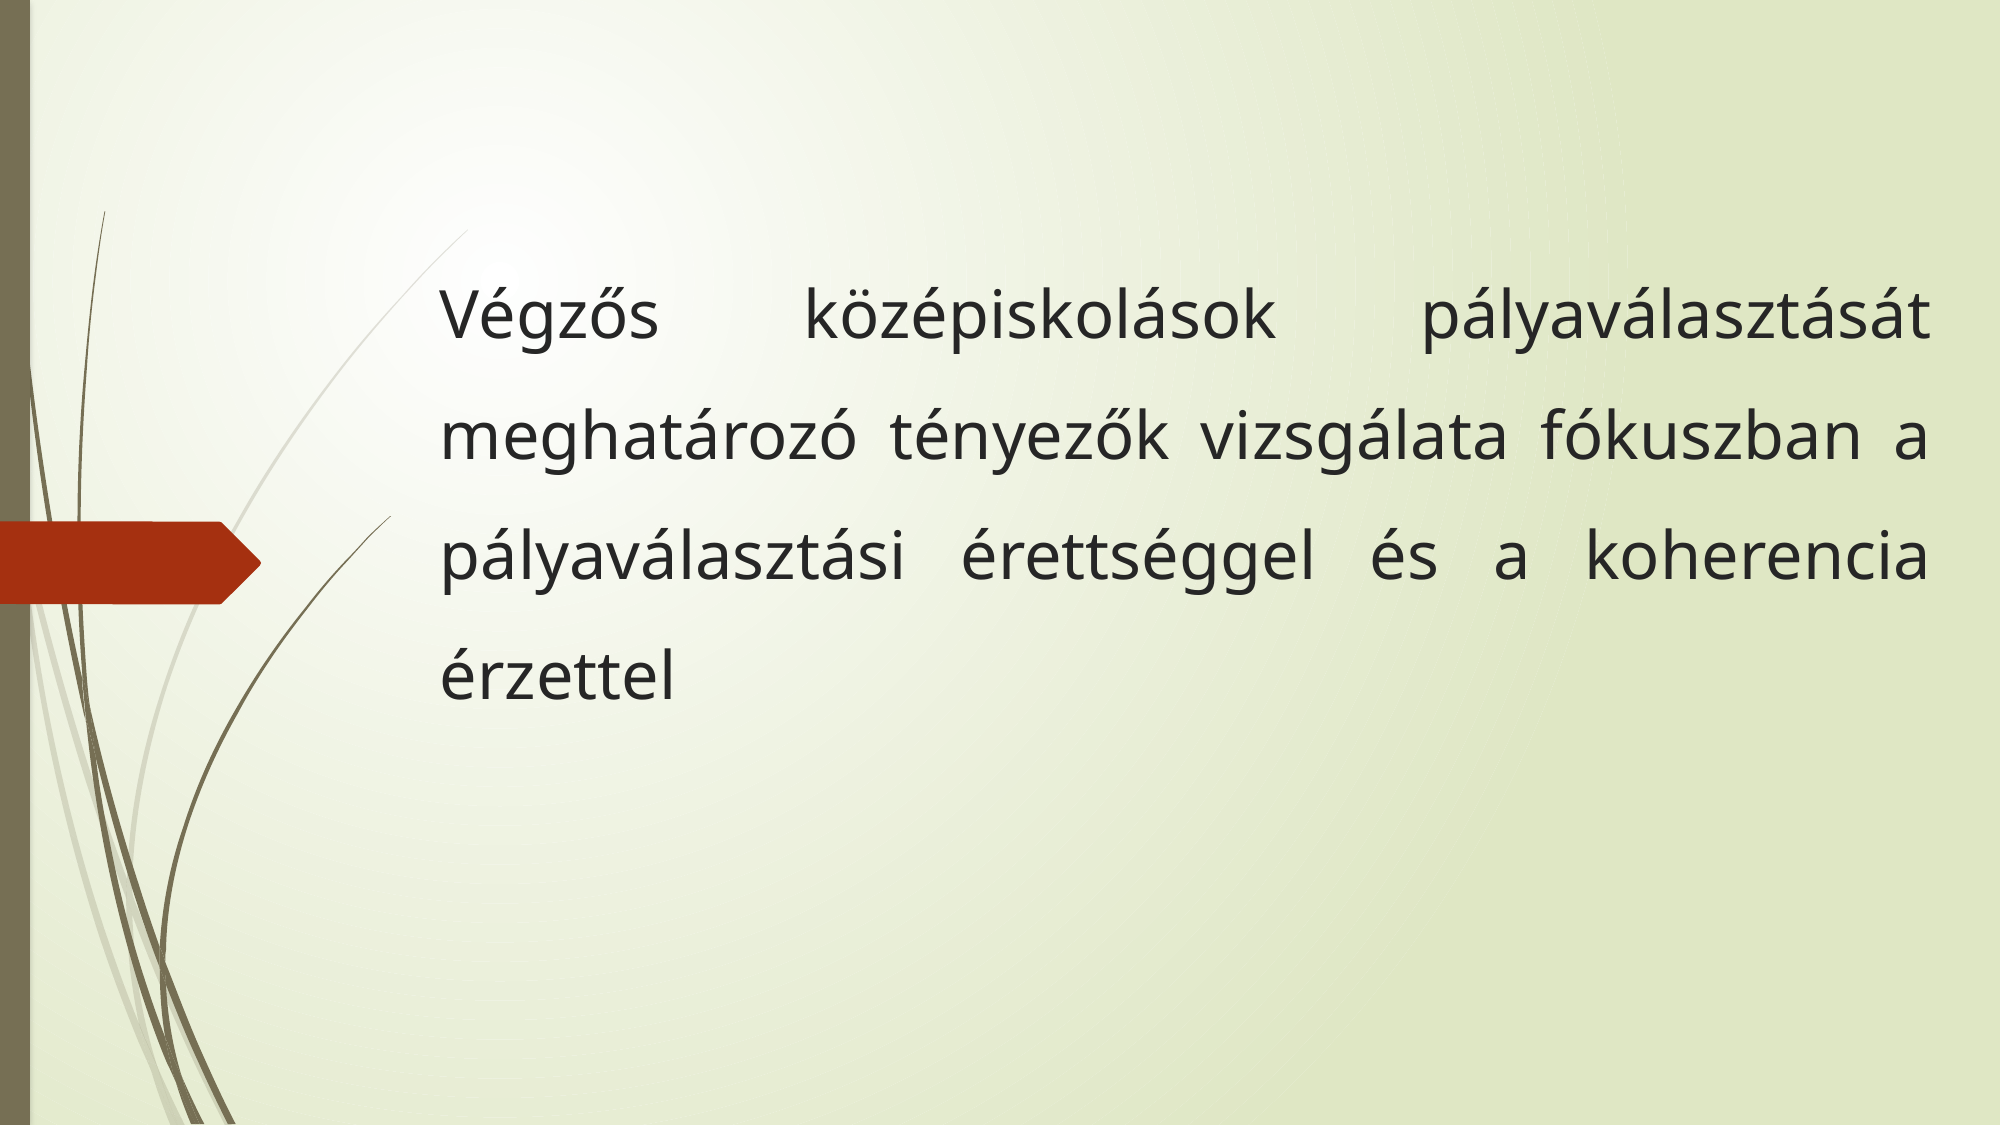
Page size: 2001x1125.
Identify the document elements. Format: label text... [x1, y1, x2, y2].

list [424, 579, 1888, 721]
title Végzős középiskolások pályaválasztását meghatározó tényezők vizsgálata fókuszban a pályaválasztási érettséggel és a koherencia érzettel [424, 219, 1948, 721]
